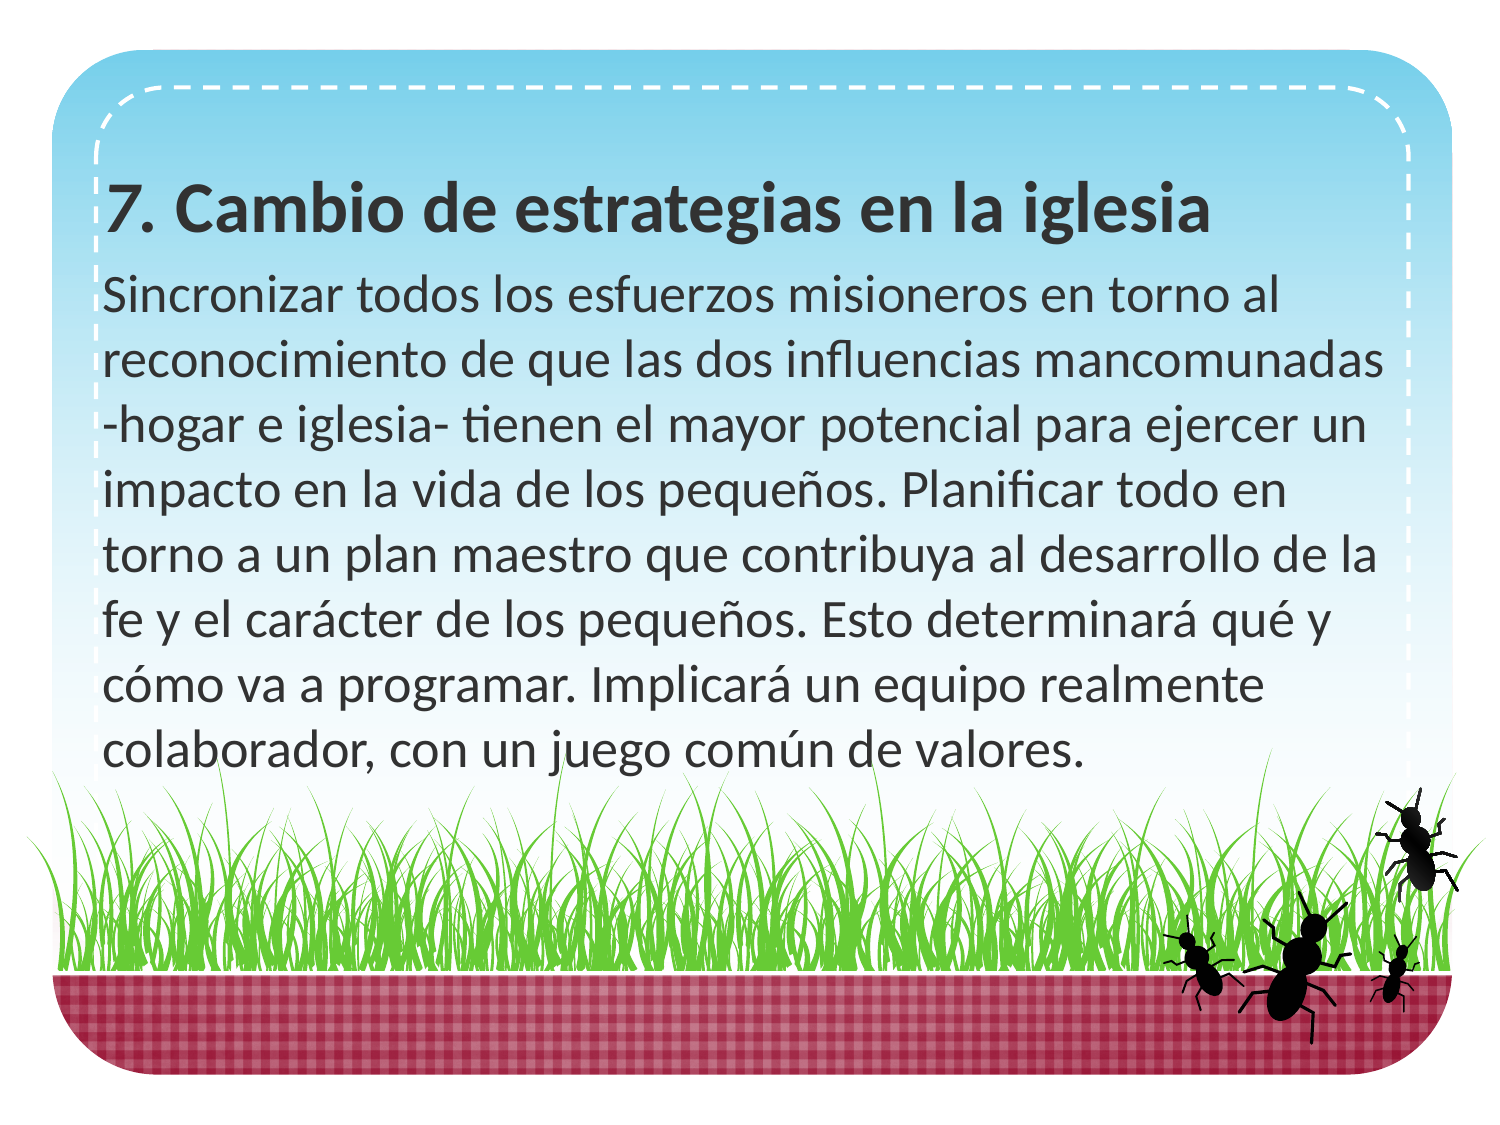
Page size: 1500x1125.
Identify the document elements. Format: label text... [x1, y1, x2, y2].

list 7. Cambio de estrategias en la iglesia Sincronizar todos los esfuerzos misioneros en torno al reconocimiento de que las dos influencias mancomunadas -hogar e iglesia- tienen el mayor potencial para ejercer un impacto en la vida de los pequeños. Planificar todo en torno a un plan maestro que contribuya al desarrollo de la fe y el carácter de los pequeños. Esto determinará qué y cómo va a programar. Implicará un equipo realmente colaborador, con un juego común de valores. [87, 50, 1438, 1063]
